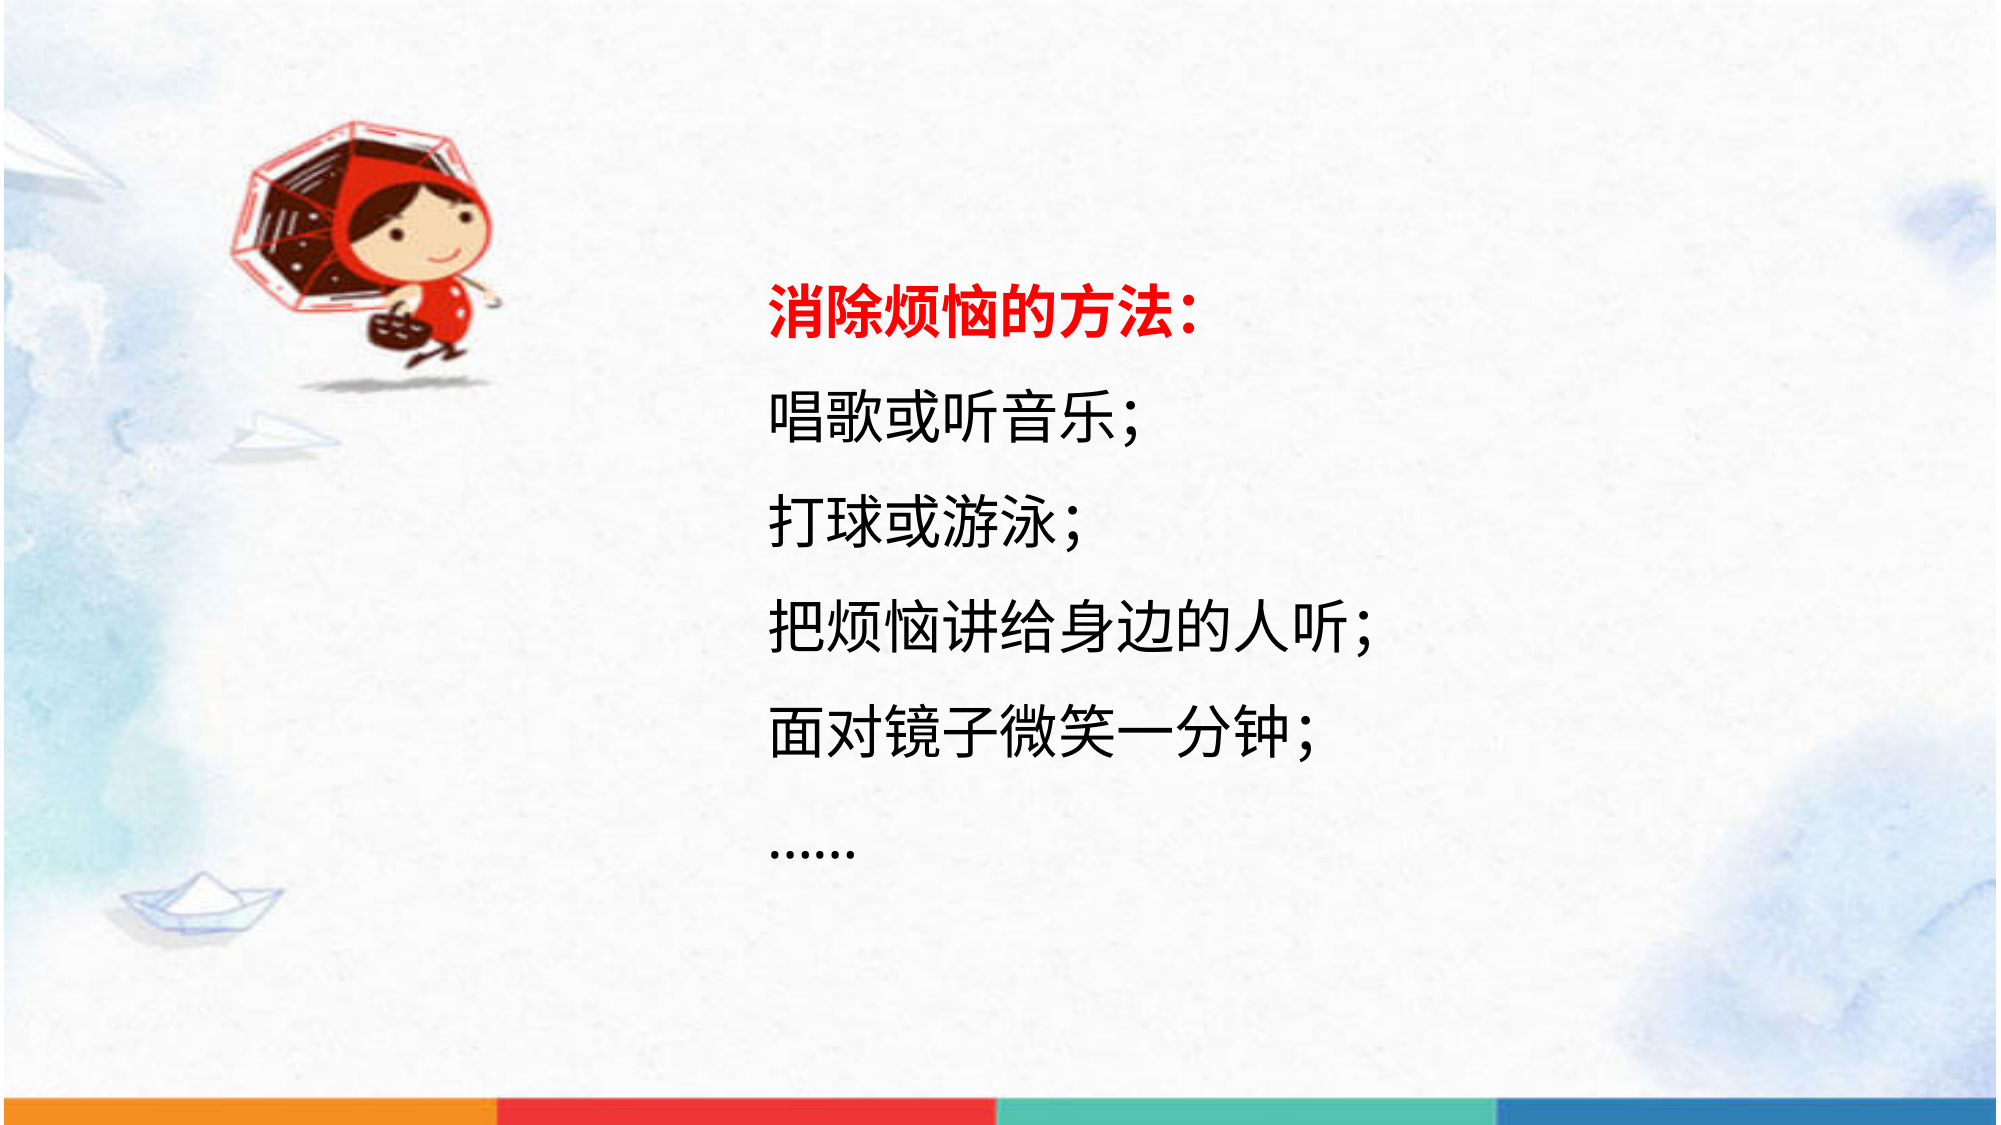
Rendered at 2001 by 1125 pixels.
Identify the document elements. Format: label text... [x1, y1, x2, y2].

text_box 消除烦恼的方法： 唱歌或听音乐； 打球或游泳； 把烦恼讲给身边的人听； 面对镜子微笑一分钟； …… [702, 233, 1750, 878]
picture [4, 0, 1996, 1125]
